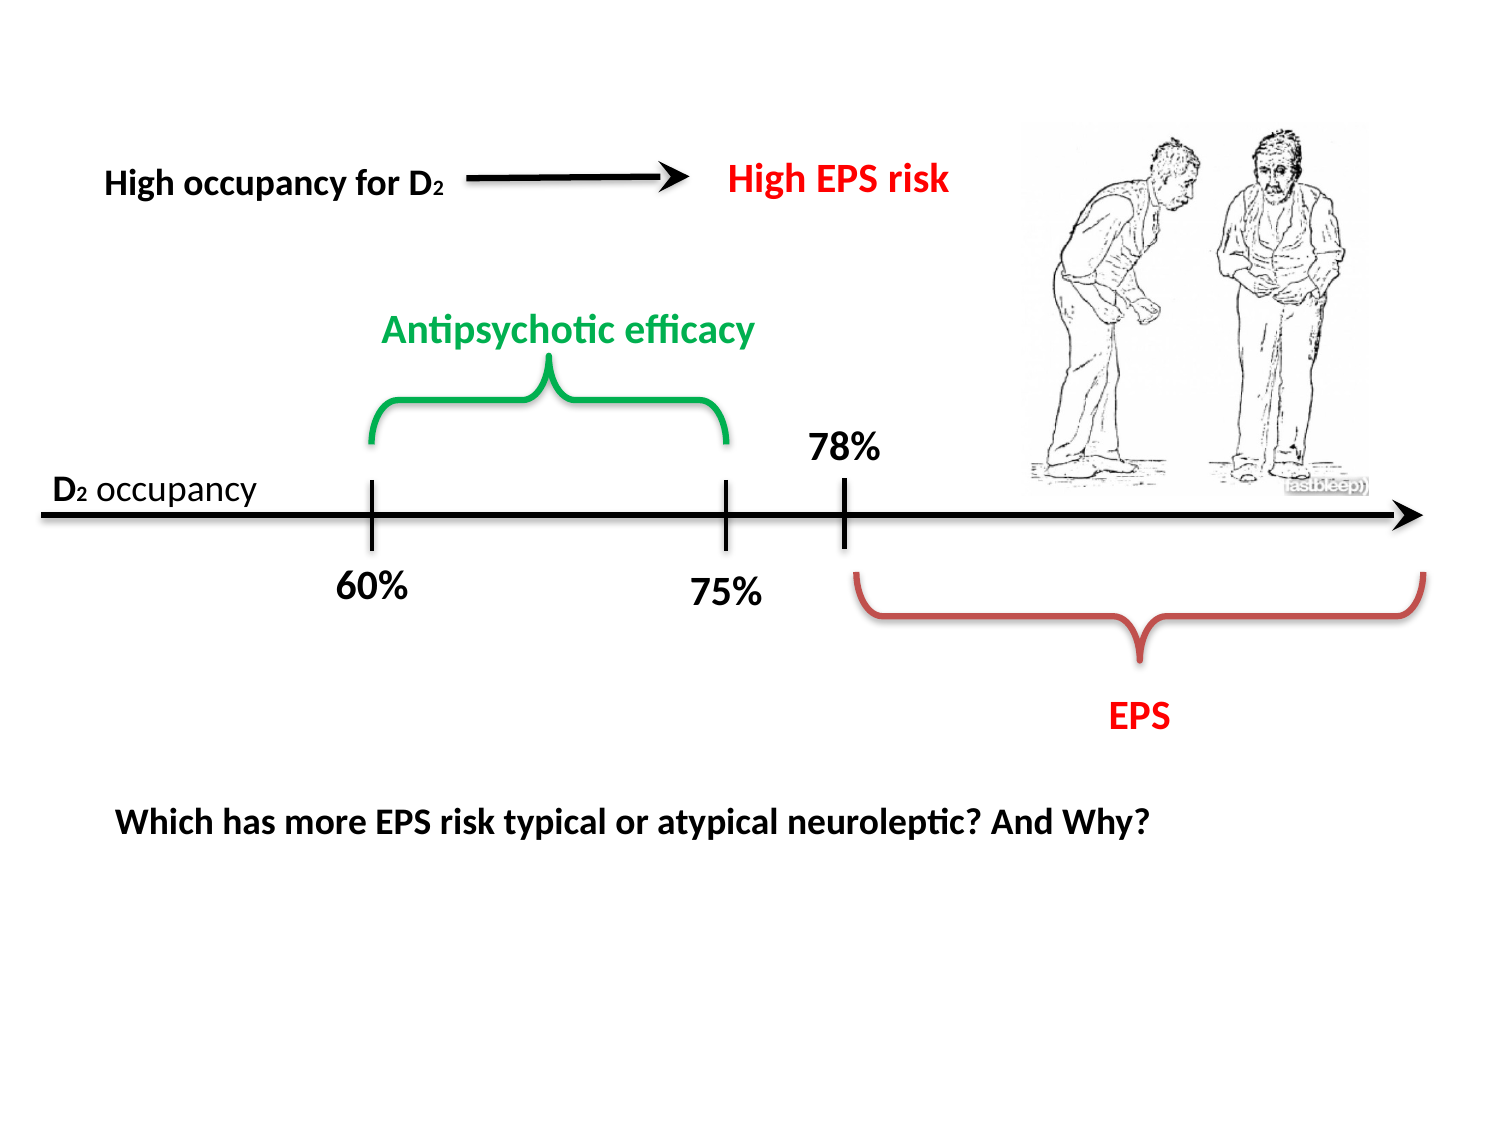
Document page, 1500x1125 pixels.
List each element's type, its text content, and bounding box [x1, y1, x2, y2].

picture [1021, 121, 1369, 496]
text_box Antipsychotic efficacy [312, 294, 844, 359]
text_box High EPS risk [577, 143, 1016, 209]
text_box 75% [667, 556, 786, 622]
text_box EPS [874, 680, 1406, 746]
text_box High occupancy for D2 [89, 150, 480, 211]
text_box D2 occupancy [29, 456, 420, 517]
text_box 78% [785, 411, 904, 477]
text_box Which has more EPS risk typical or atypical neuroleptic? And Why? [100, 789, 1317, 850]
text_box 60% [313, 550, 432, 616]
text_box [853, 571, 1427, 664]
text_box [368, 359, 730, 445]
